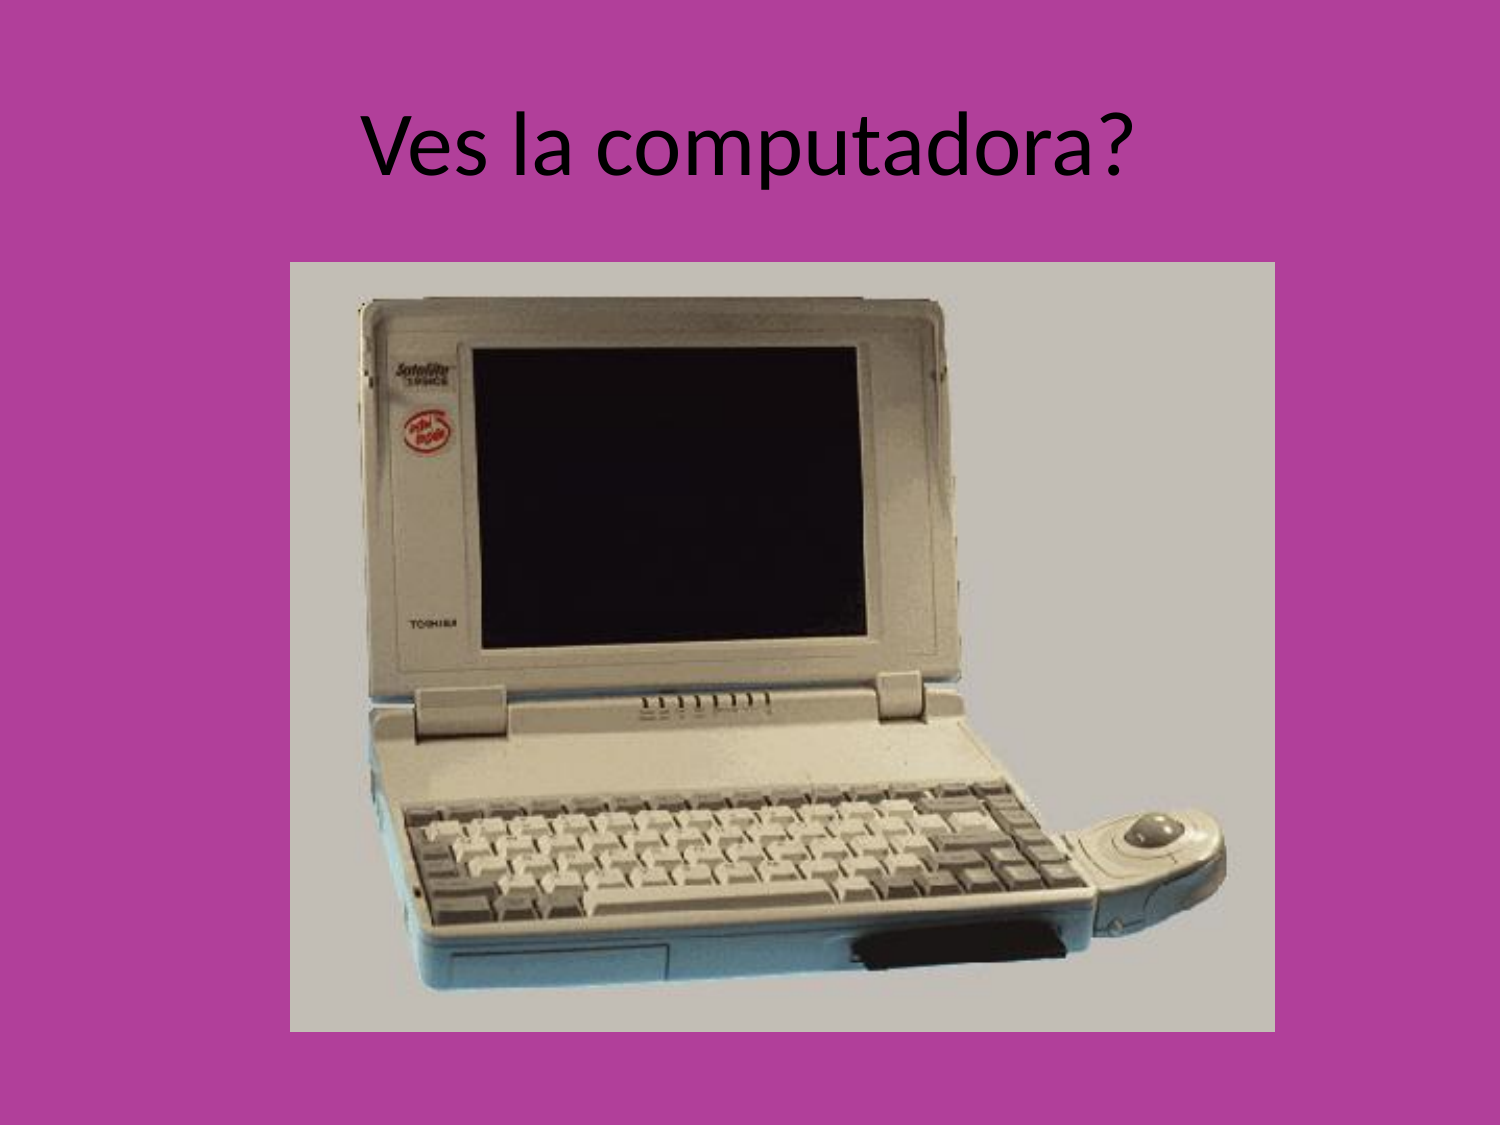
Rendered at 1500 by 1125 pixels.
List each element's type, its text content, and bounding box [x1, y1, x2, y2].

picture [290, 262, 1275, 1032]
title Ves la computadora? [75, 45, 1425, 233]
